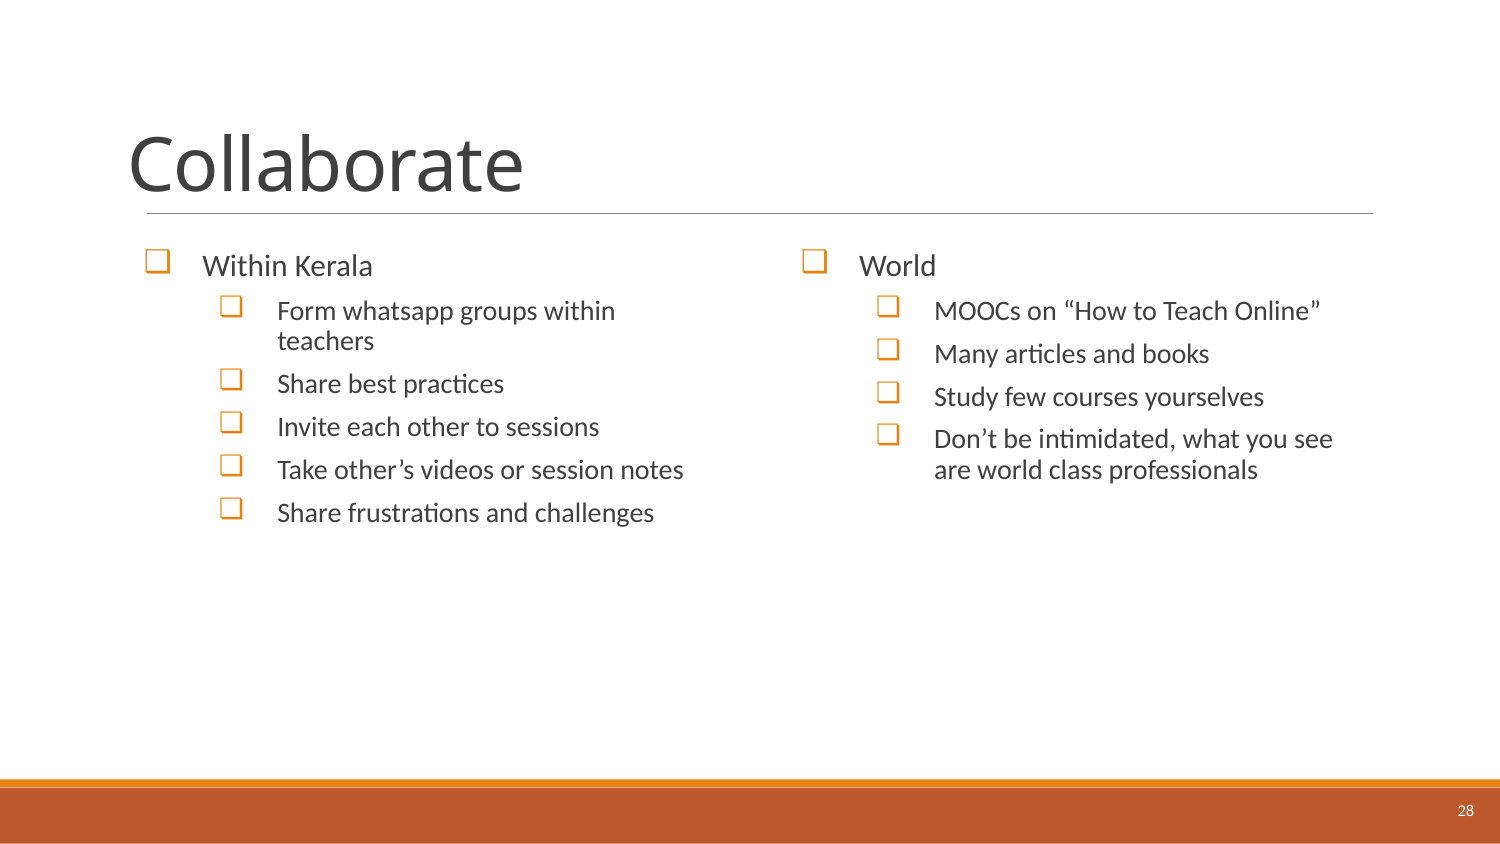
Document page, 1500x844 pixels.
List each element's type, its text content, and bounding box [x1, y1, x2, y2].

list Within Kerala Form whatsapp groups within teachers Share best practices Invite each other to sessions Take other’s videos or session notes Share frustrations and challenges [127, 250, 716, 755]
title Collaborate [127, 66, 1292, 207]
list World MOOCs on “How to Teach Online” Many articles and books Study few courses yourselves Don’t be intimidated, what you see are world class professionals [784, 250, 1373, 755]
slide_number 28 [1431, 776, 1500, 844]
